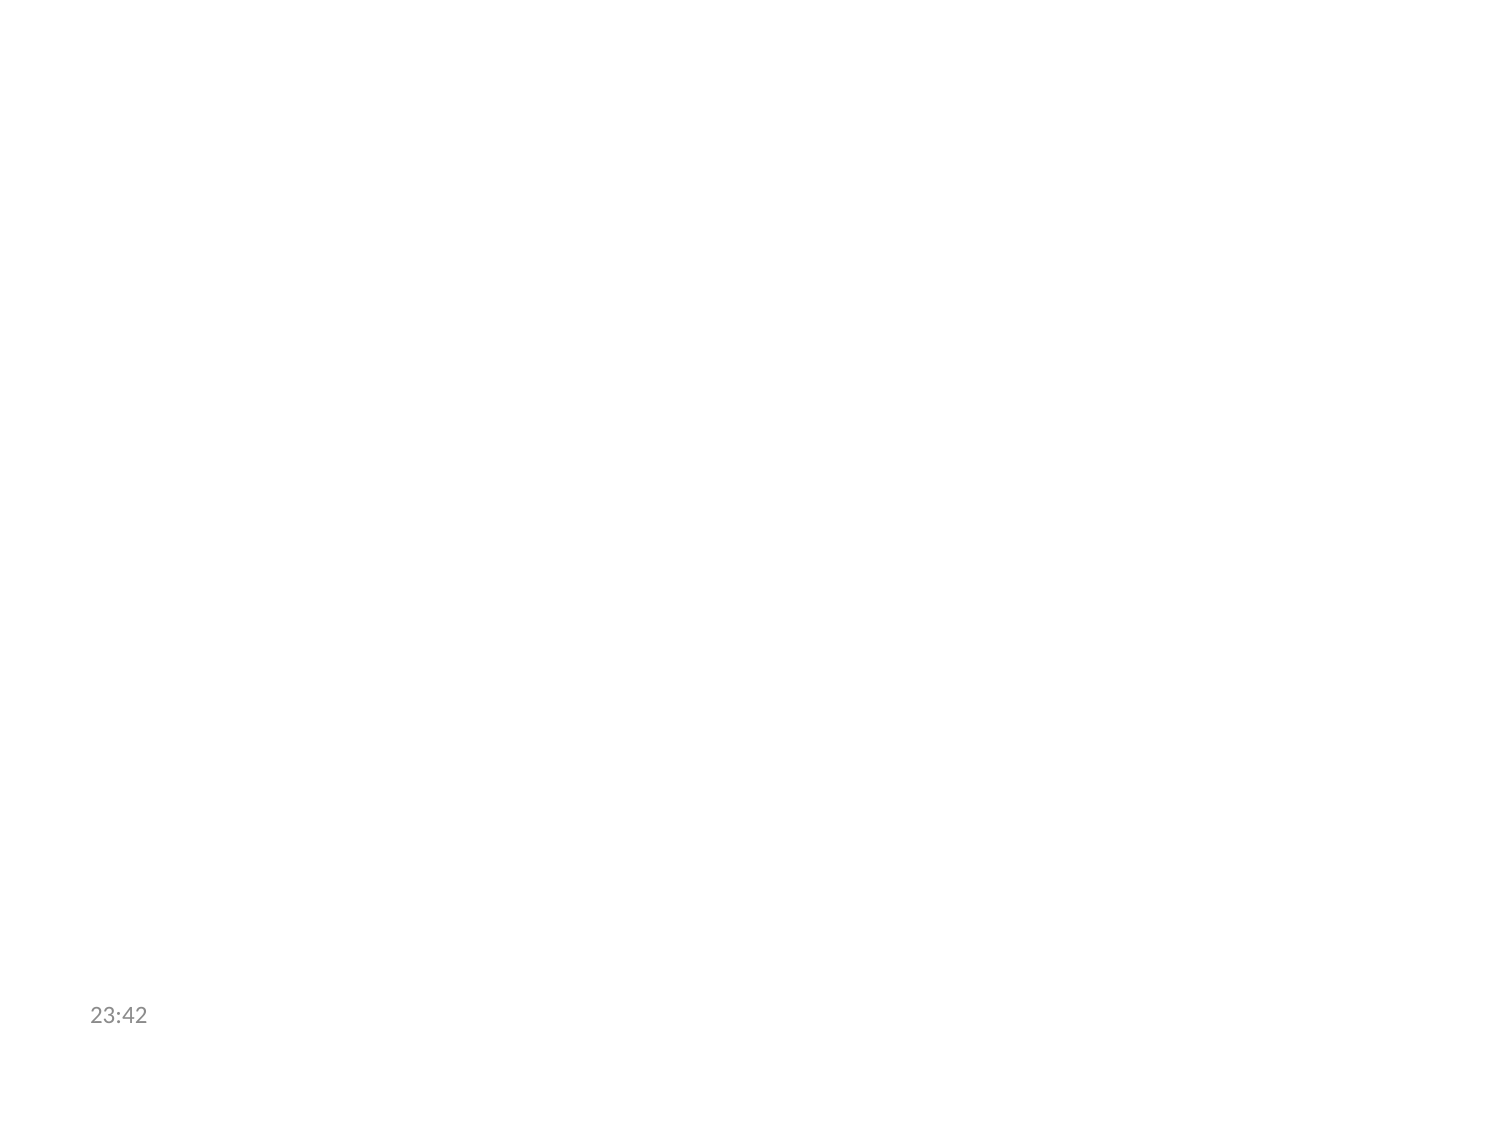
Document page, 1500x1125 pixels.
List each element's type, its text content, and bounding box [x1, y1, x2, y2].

text_box 15:35 [75, 983, 425, 1044]
